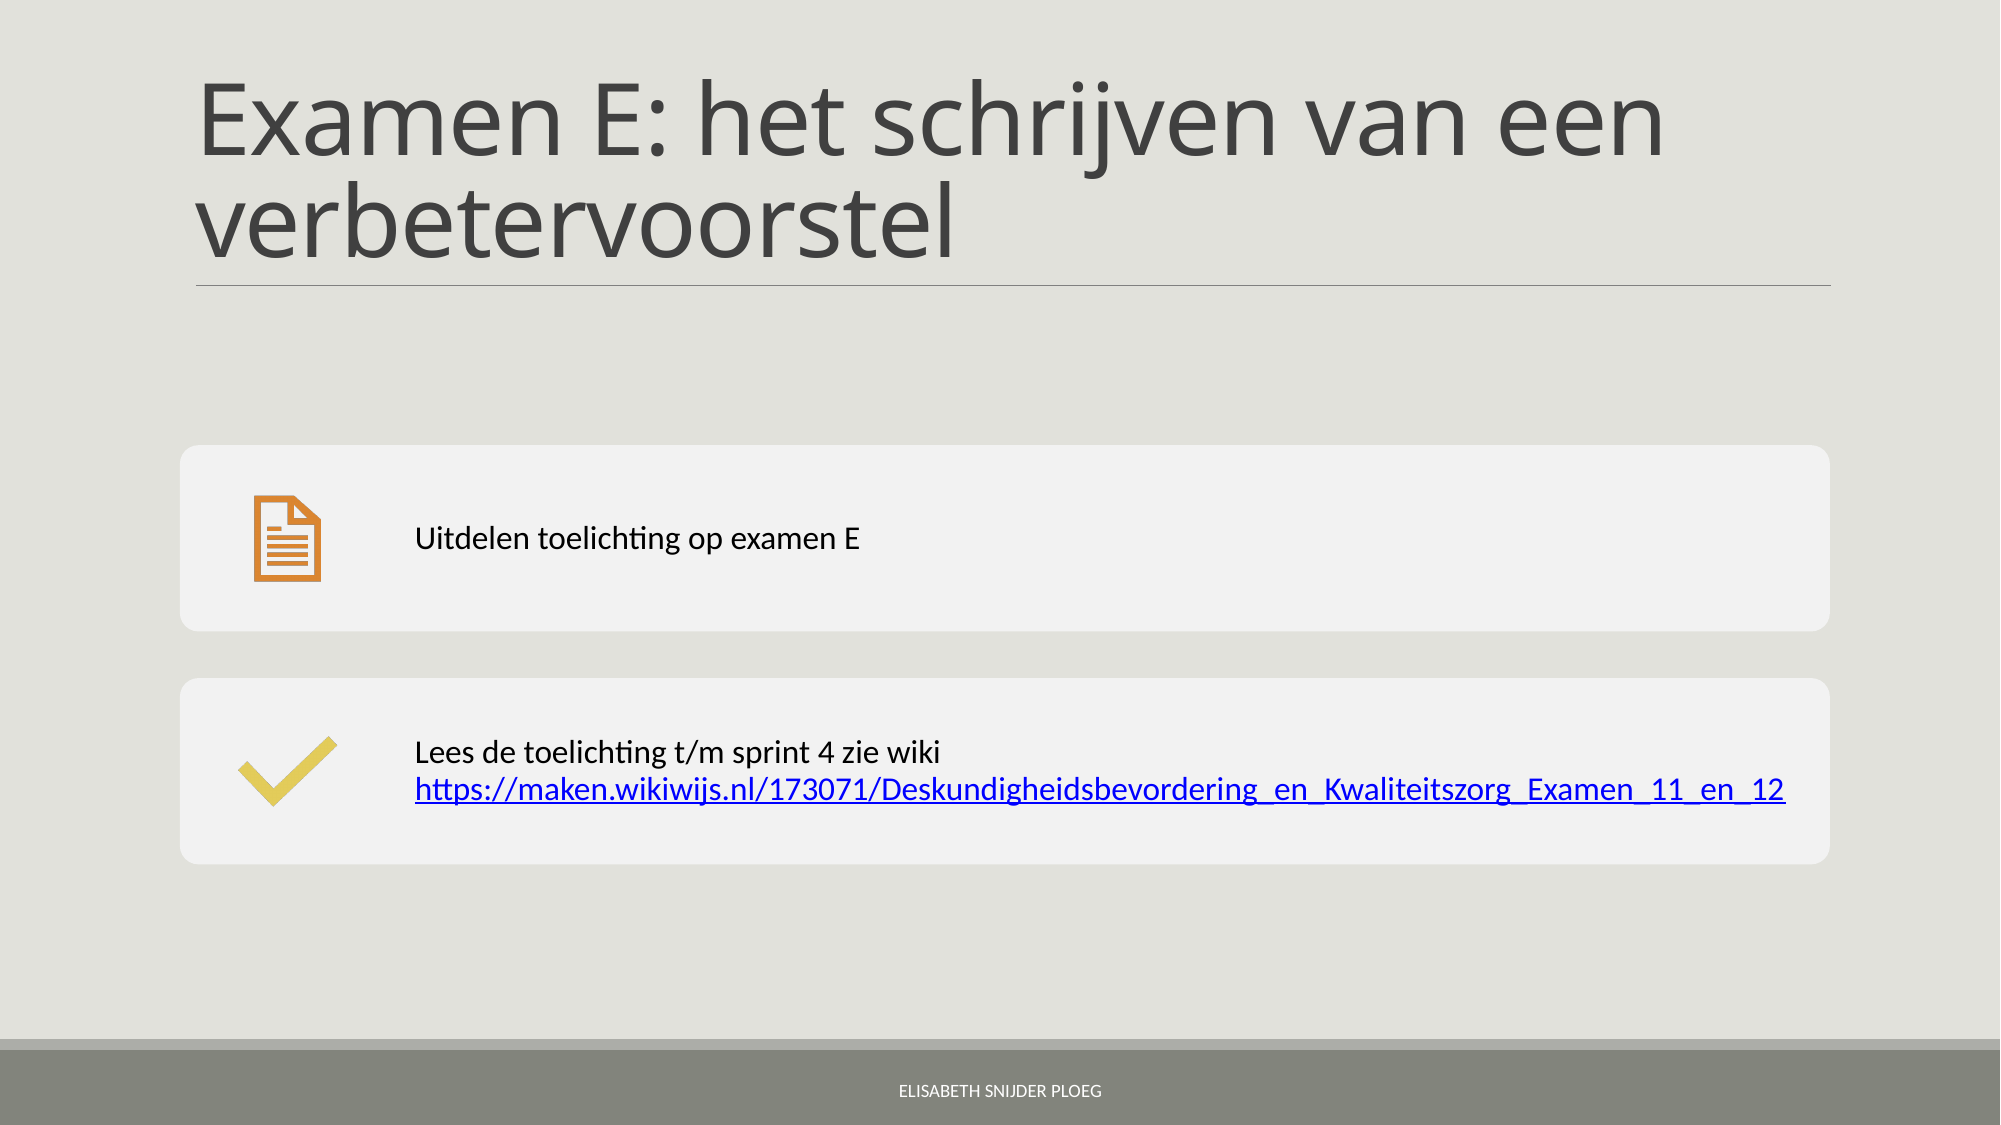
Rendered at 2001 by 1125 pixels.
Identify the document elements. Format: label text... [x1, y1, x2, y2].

title Examen E: het schrijven van een verbetervoorstel [180, 47, 1830, 285]
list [179, 343, 1831, 966]
footer Elisabeth Snijder Ploeg [604, 1059, 1396, 1120]
